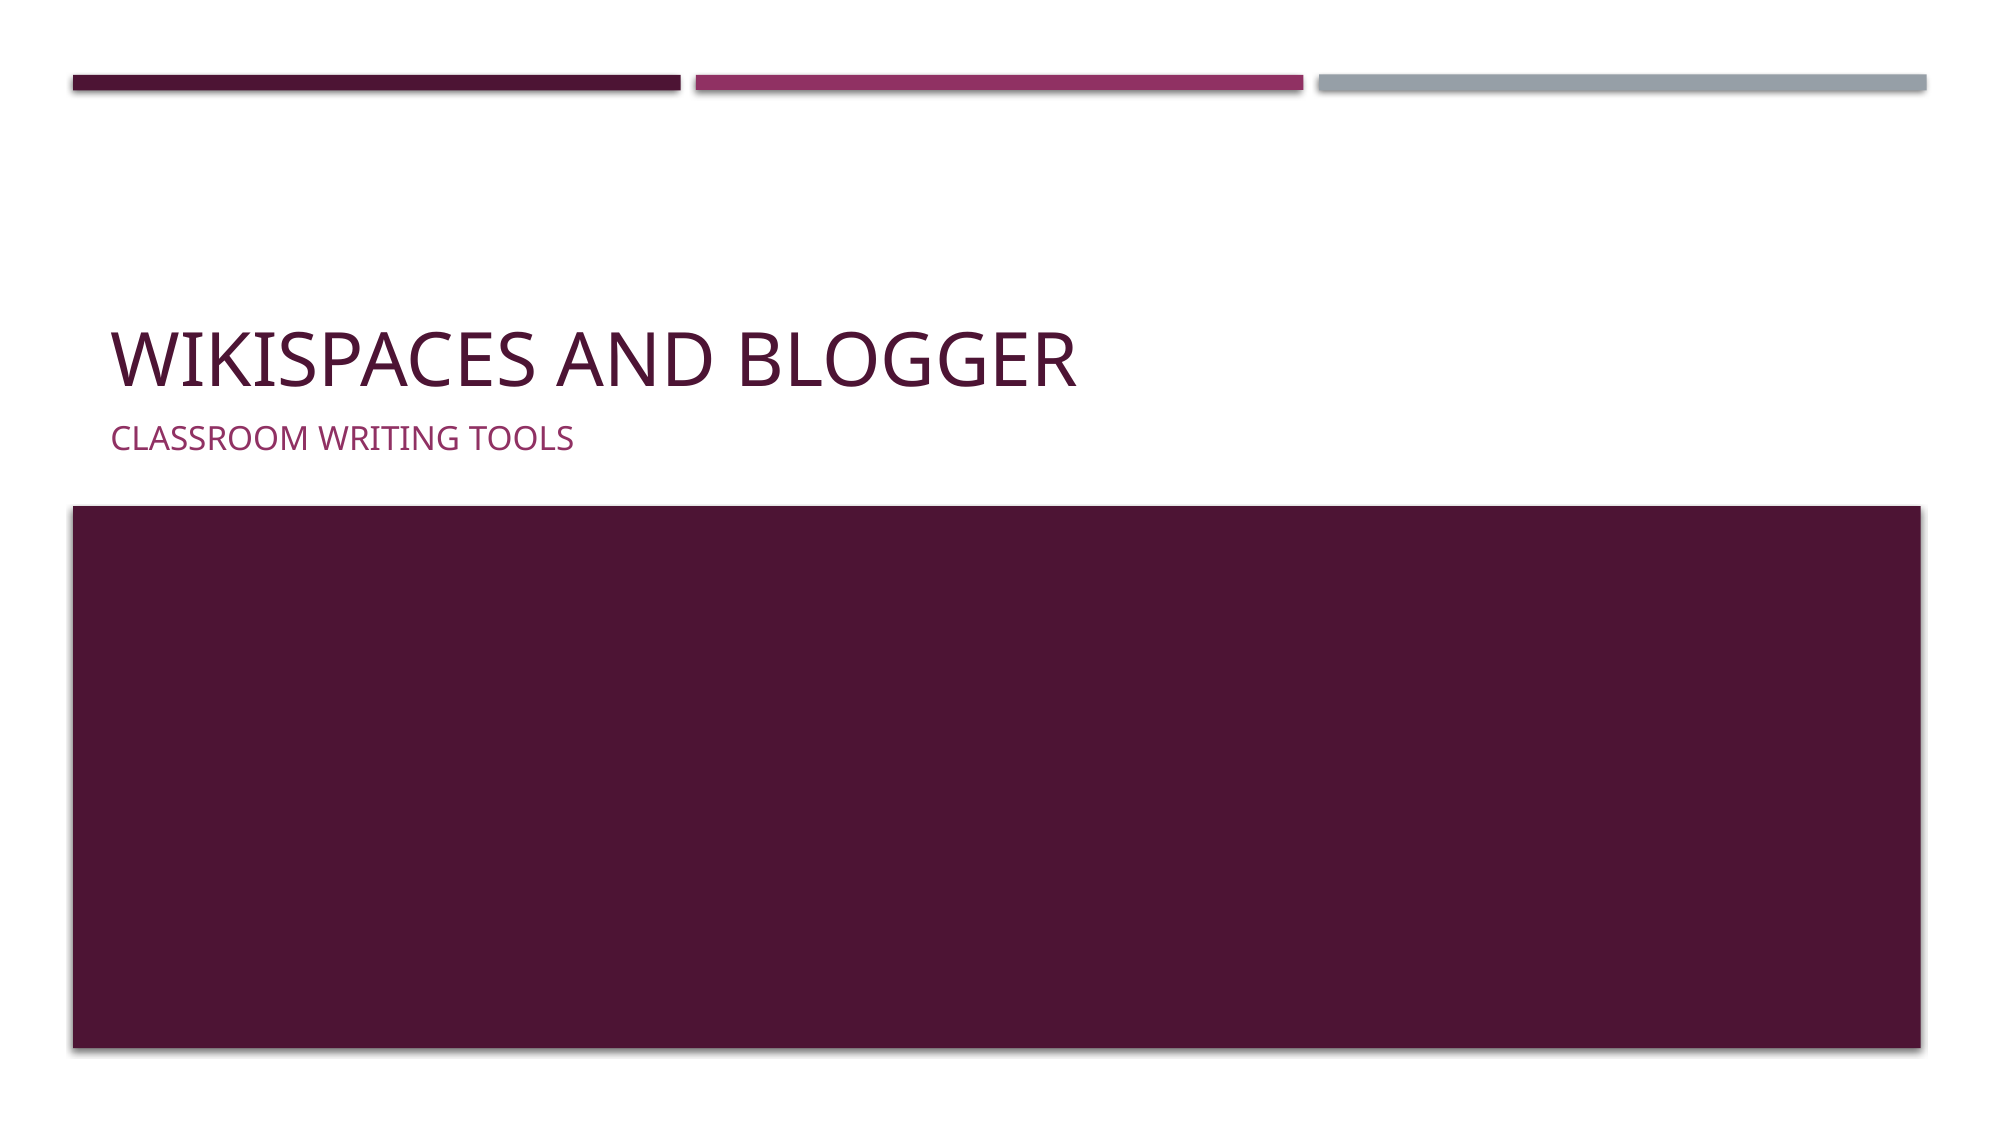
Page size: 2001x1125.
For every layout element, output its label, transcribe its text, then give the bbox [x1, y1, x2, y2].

title Wikispaces and blogger [95, 167, 1899, 409]
subtitle Classroom writing tools [95, 409, 1899, 507]
